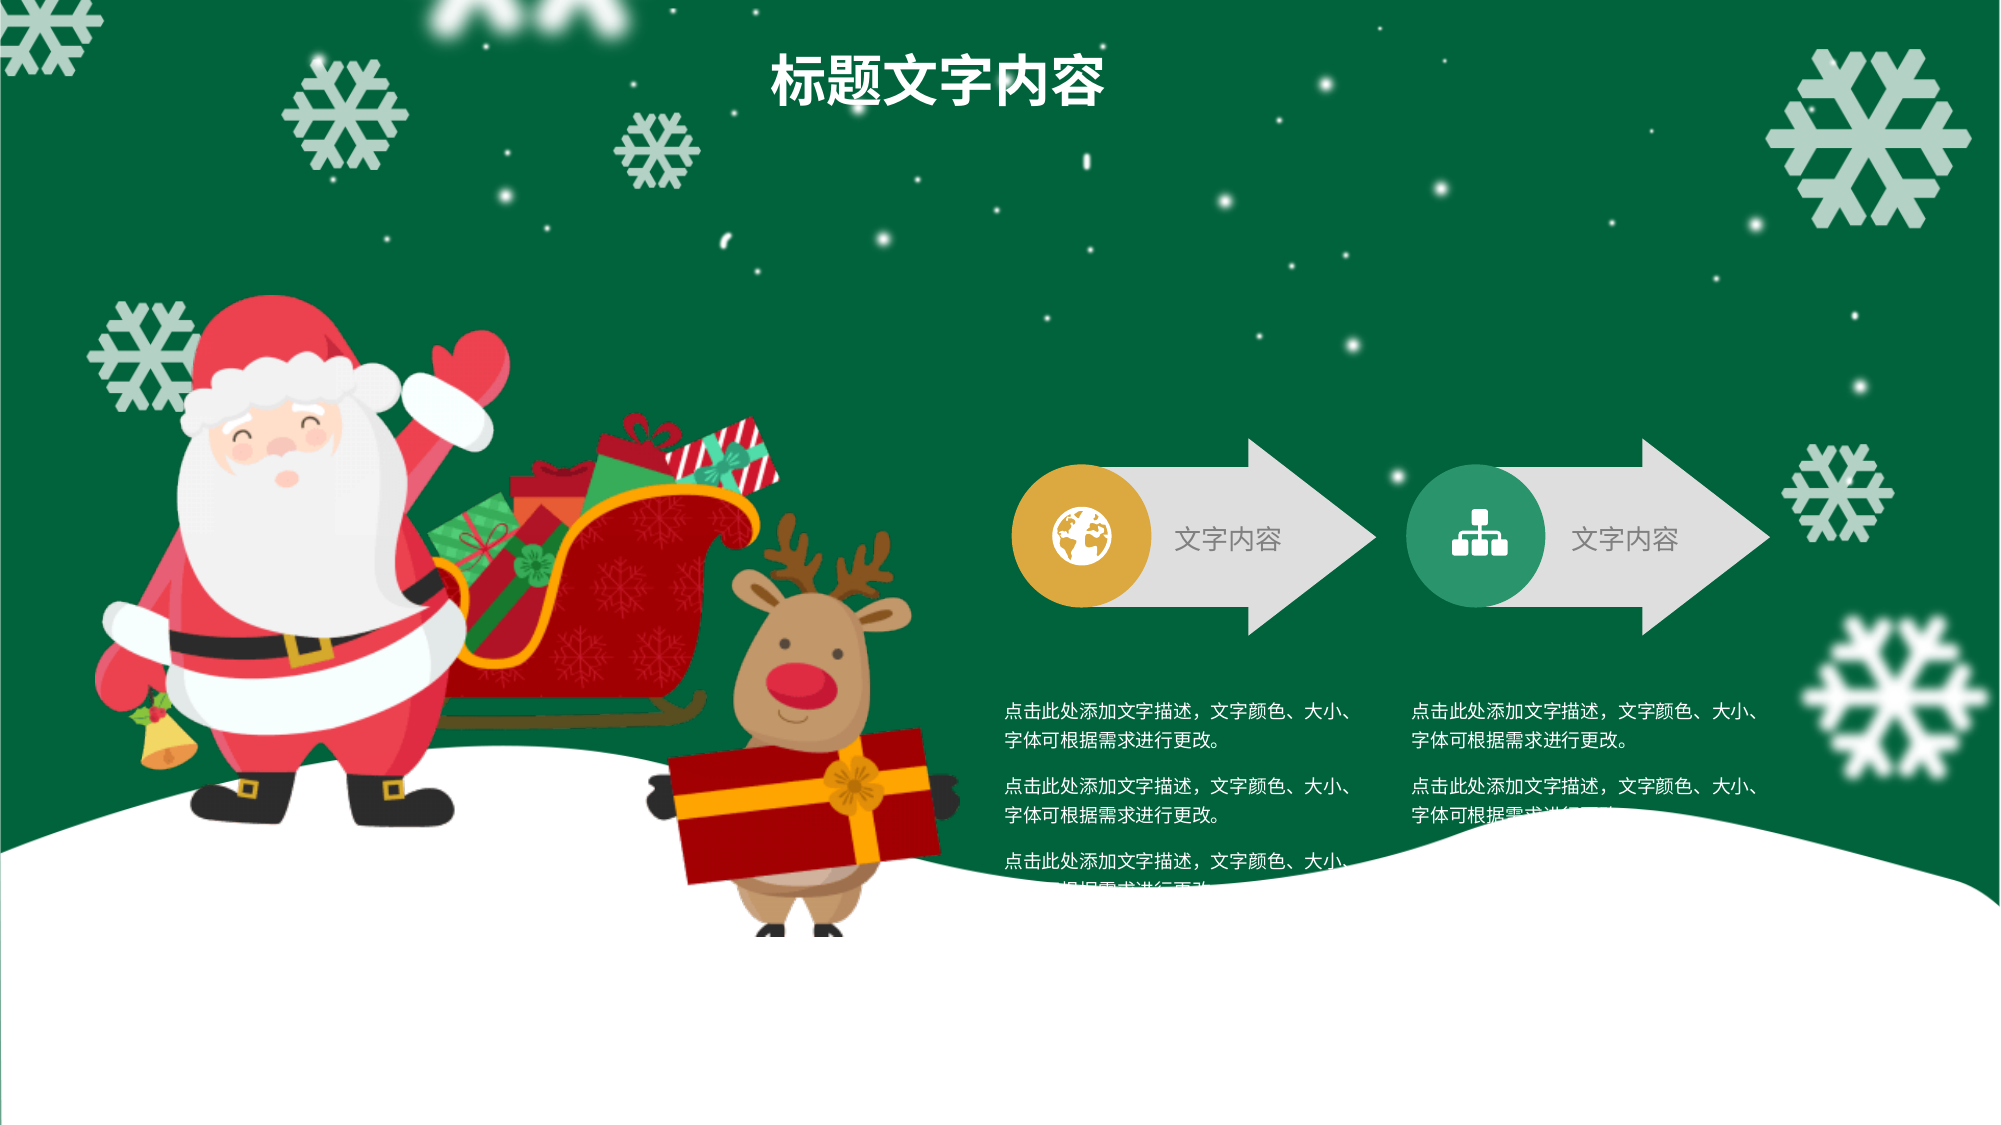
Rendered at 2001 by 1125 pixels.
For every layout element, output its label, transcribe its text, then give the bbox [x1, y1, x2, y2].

text_box [1011, 464, 1152, 608]
text_box [1452, 509, 1508, 556]
text_box 点击此处添加文字描述，文字颜色、大小、字体可根据需求进行更改。 点击此处添加文字描述，文字颜色、大小、字体可根据需求进行更改。 点击此处添加文字描述，文字颜色、大小、字体可根据需求进行更改。 [1004, 692, 1351, 913]
picture [0, 0, 2000, 1125]
text_box [1052, 506, 1112, 566]
text_box [1363, 526, 1377, 548]
text_box [1760, 529, 1771, 545]
text_box 标题文字内容 [38, 37, 1839, 121]
text_box [1491, 438, 1739, 636]
text_box 文字内容 [1171, 513, 1363, 564]
text_box [1096, 438, 1346, 636]
text_box 文字内容 [1568, 513, 1760, 564]
text_box 点击此处添加文字描述，文字颜色、大小、字体可根据需求进行更改。 点击此处添加文字描述，文字颜色、大小、字体可根据需求进行更改。 点击此处添加文字描述，文字颜色、大小、字体可根据需求进行更改。 [1411, 692, 1758, 913]
text_box [1406, 464, 1546, 608]
